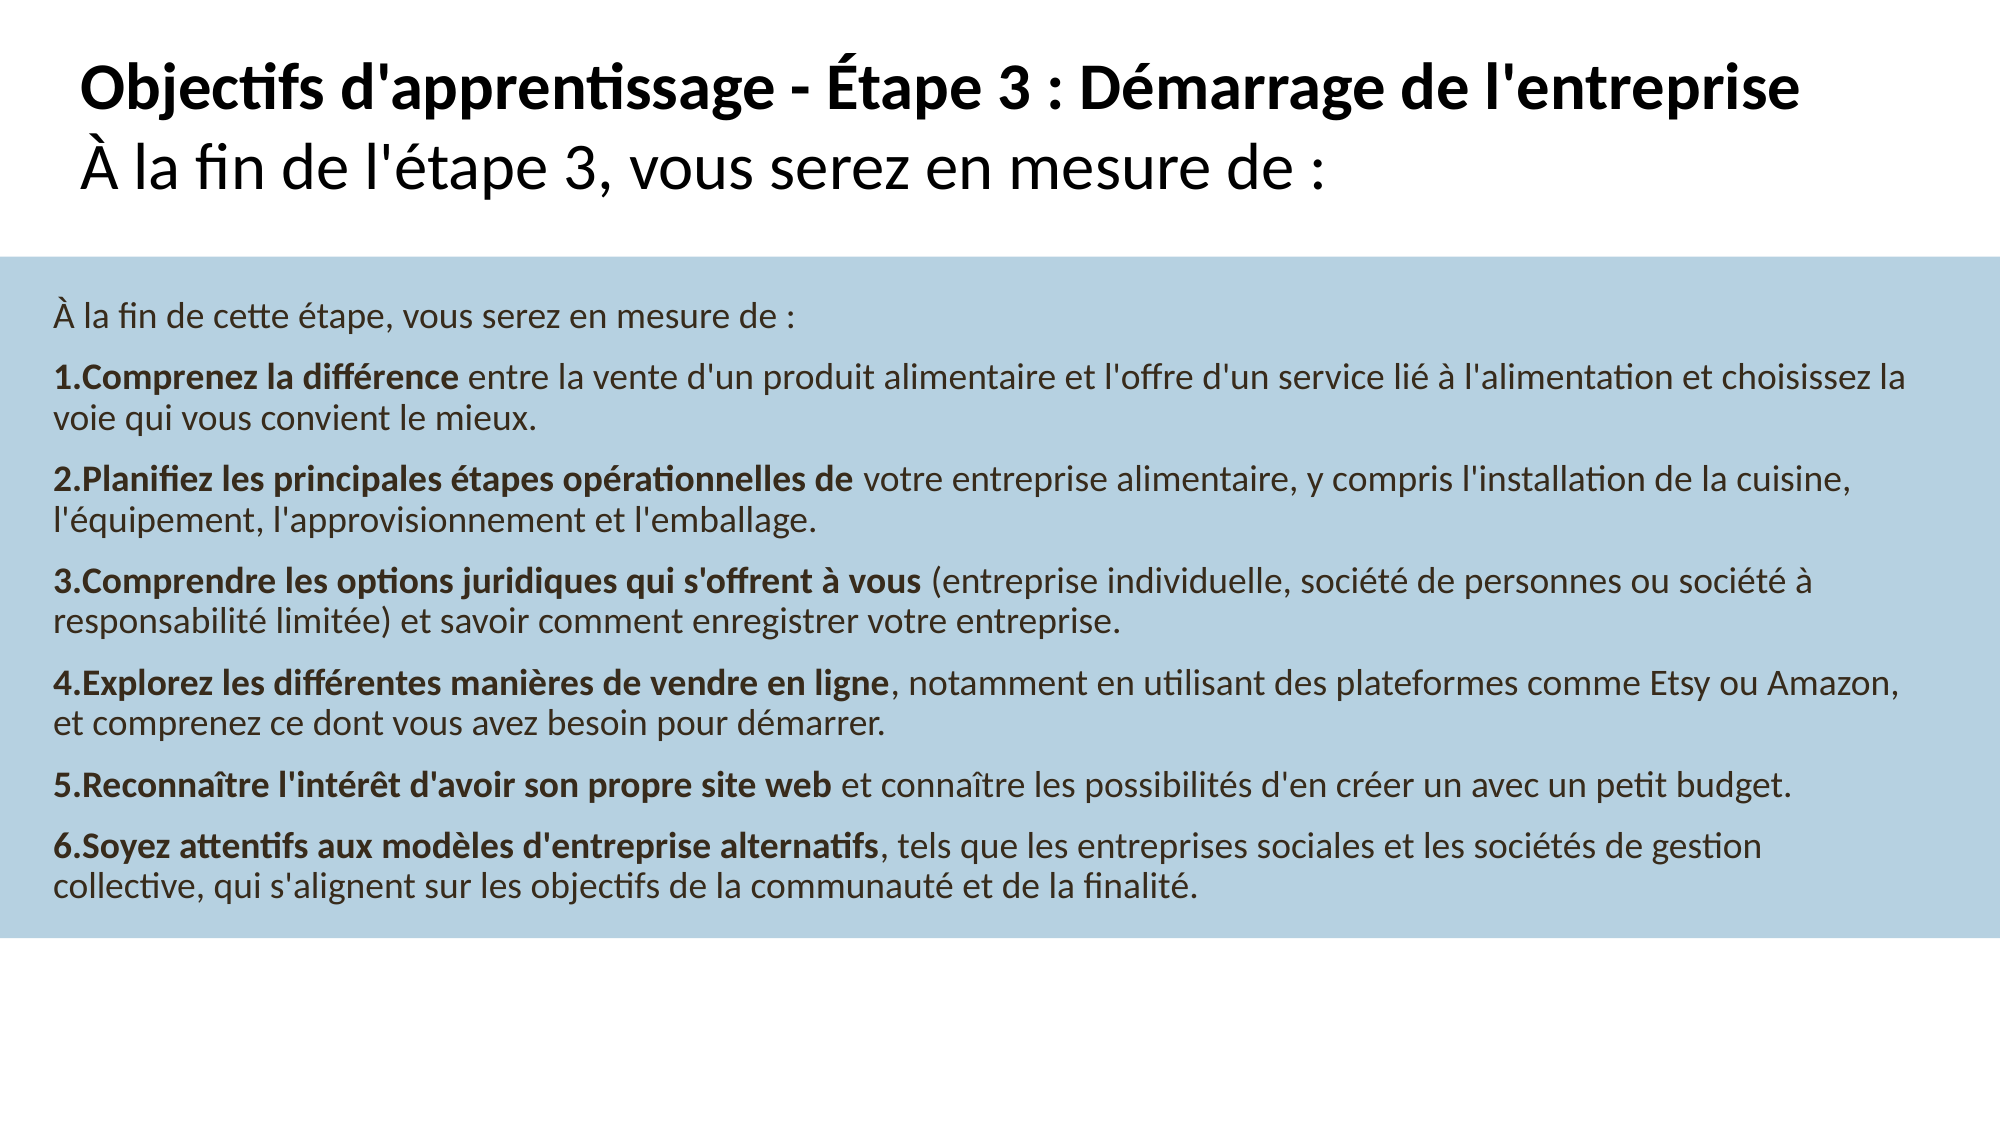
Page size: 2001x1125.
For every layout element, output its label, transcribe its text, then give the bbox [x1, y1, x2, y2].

text_box [0, 256, 2000, 939]
list À la fin de cette étape, vous serez en mesure de : Comprenez la différence entre la vente d'un produit alimentaire et l'offre d'un service lié à l'alimentation et choisissez la voie qui vous convient le mieux. Planifiez les principales étapes opérationnelles de votre entreprise alimentaire, y compris l'installation de la cuisine, l'équipement, l'approvisionnement et l'emballage. Comprendre les options juridiques qui s'offrent à vous (entreprise individuelle, société de personnes ou société à responsabilité limitée) et savoir comment enregistrer votre entreprise. Explorez les différentes manières de vendre en ligne, notamment en utilisant des plateformes comme Etsy ou Amazon, et comprenez ce dont vous avez besoin pour démarrer. Reconnaître l'intérêt d'avoir son propre site web et connaître les possibilités d'en créer un avec un petit budget. Soyez attentifs aux modèles d'entreprise alternatifs, tels que les entreprises sociales et les sociétés de gestion collective, qui s'alignent sur les objectifs de la communauté et de la finalité. [38, 288, 1938, 907]
text_box Objectifs d'apprentissage - Étape 3 : Démarrage de l'entreprise À la fin de l'étape 3, vous serez en mesure de : [65, 35, 1938, 210]
